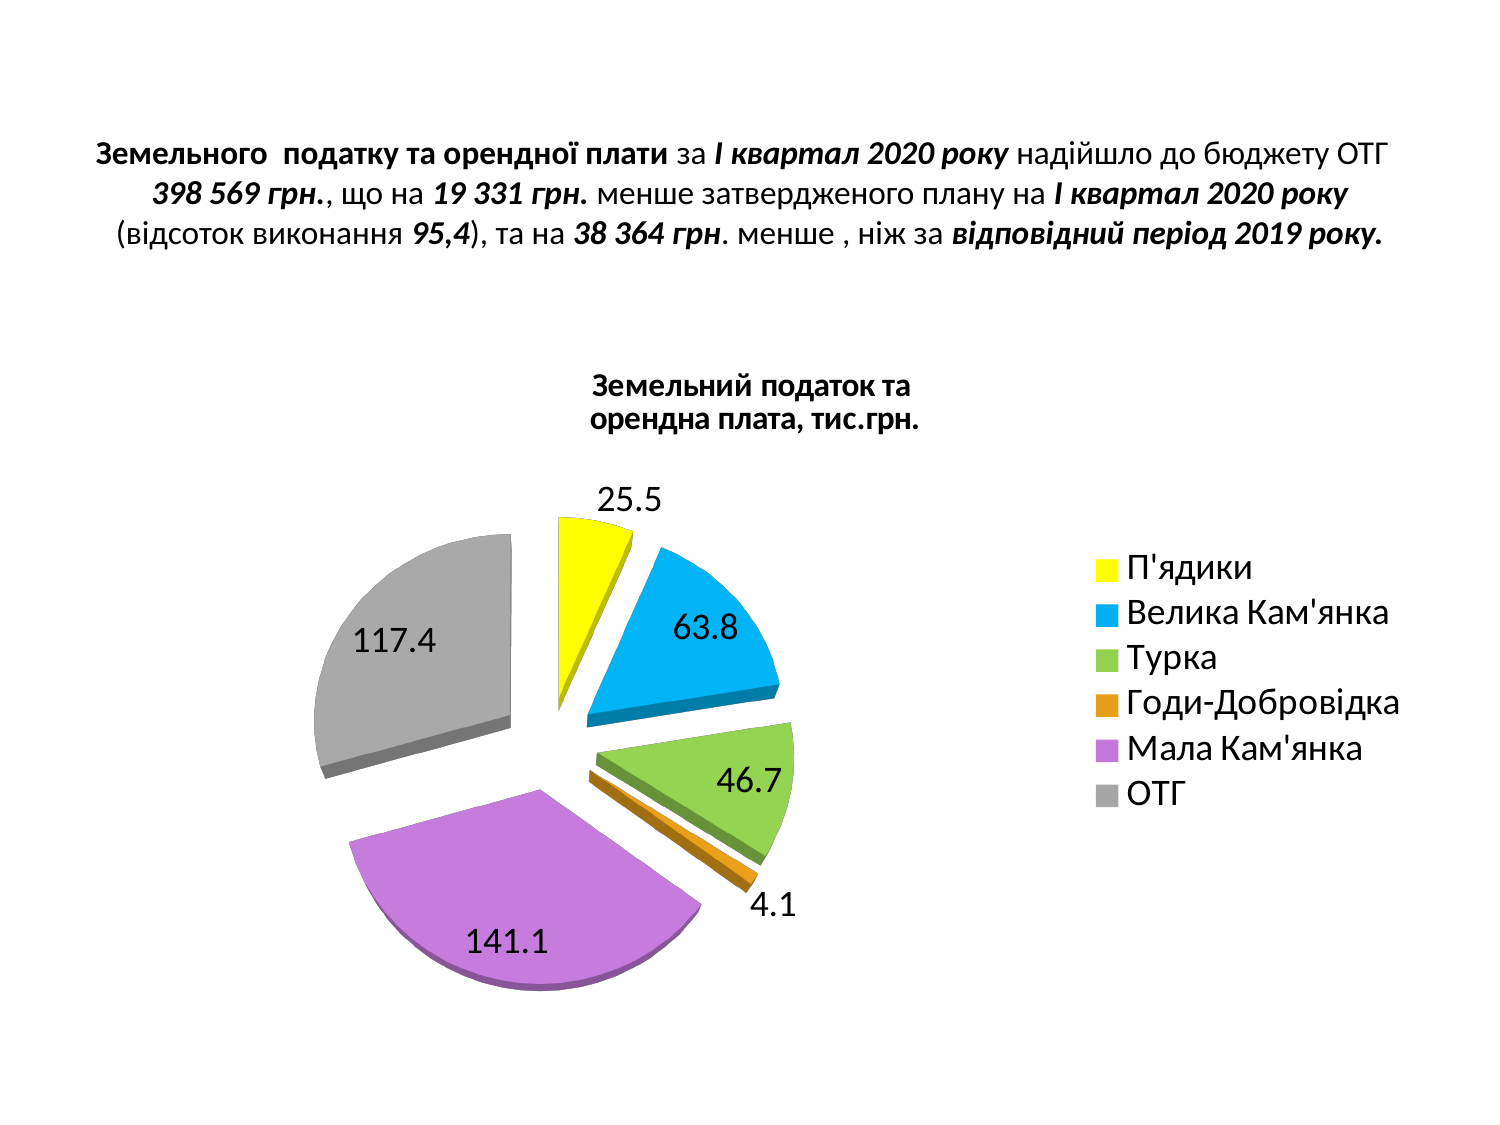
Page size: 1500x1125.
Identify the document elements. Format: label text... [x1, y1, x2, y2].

title Земельного податку та орендної плати за І квартал 2020 року надійшло до бюджету ОТГ 398 569 грн., що на 19 331 грн. менше затвердженого плану на І квартал 2020 року (відсоток виконання 95,4), та на 38 364 грн. менше , ніж за відповідний період 2019 року. [75, 45, 1425, 339]
chart [74, 361, 1426, 1006]
